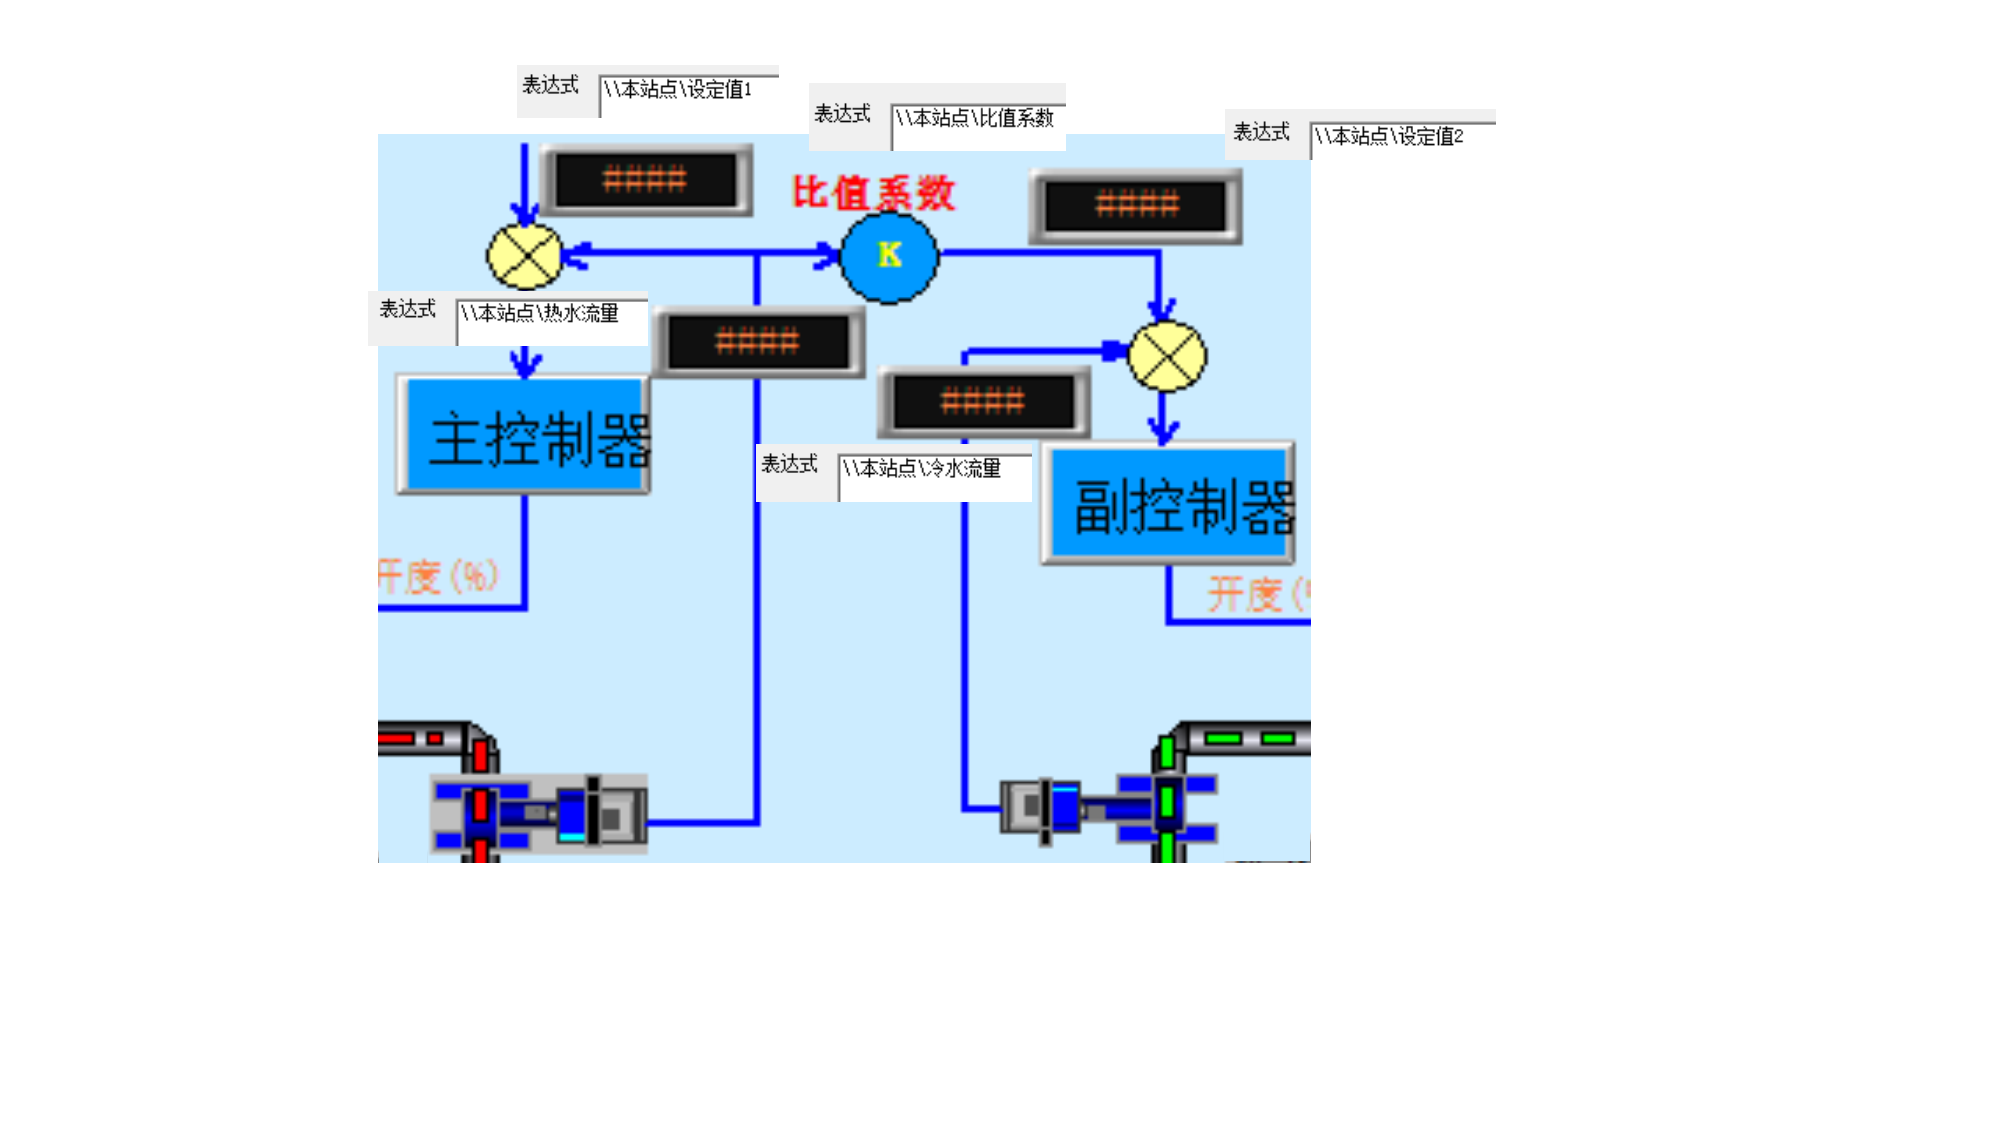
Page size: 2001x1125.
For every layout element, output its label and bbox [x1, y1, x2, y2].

picture [368, 83, 1496, 863]
picture [517, 65, 779, 118]
